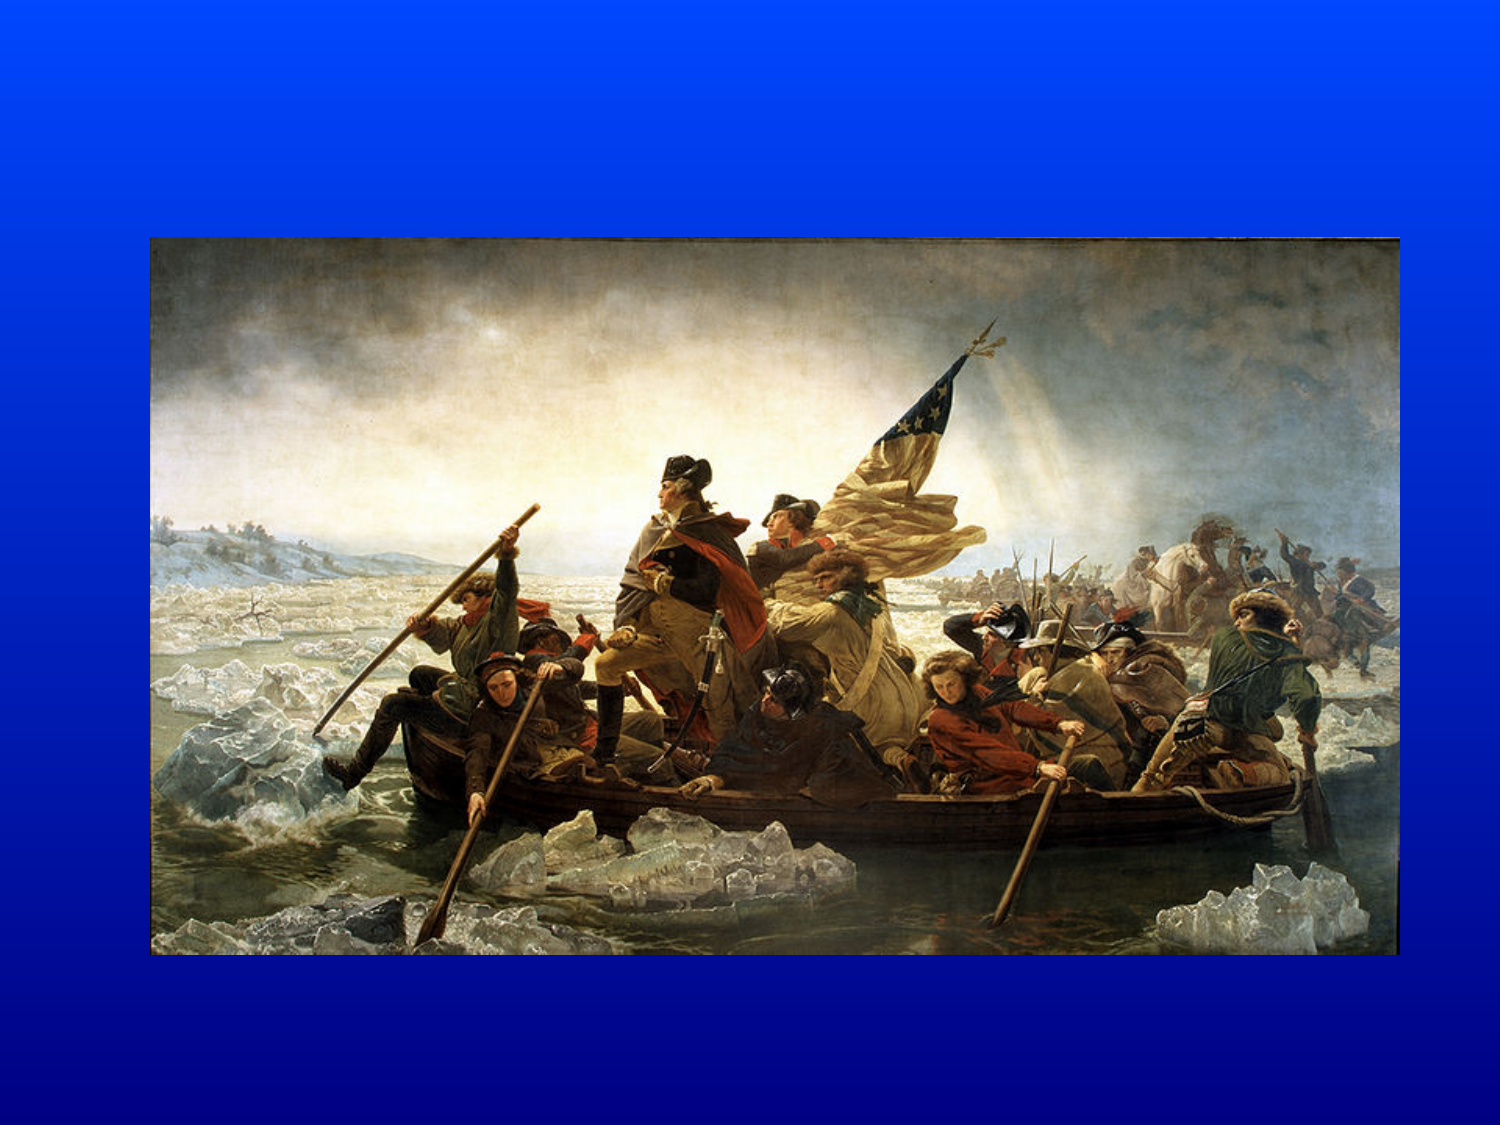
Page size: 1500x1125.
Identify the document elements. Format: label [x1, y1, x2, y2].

picture [149, 237, 1401, 955]
